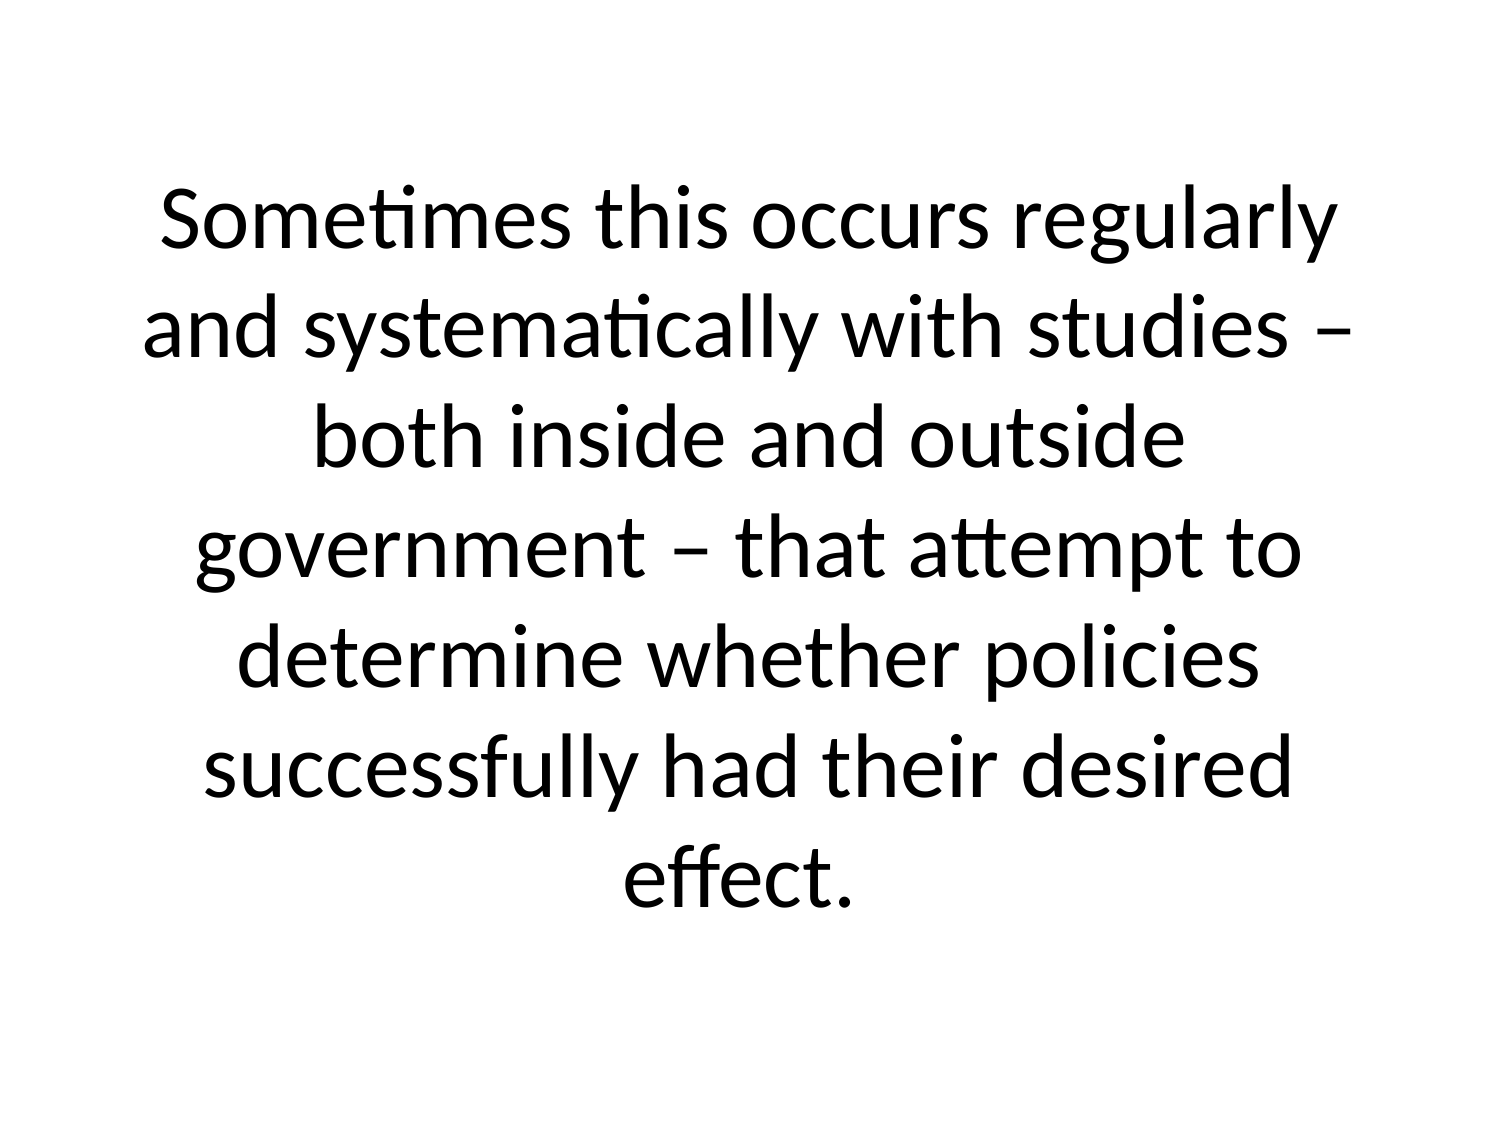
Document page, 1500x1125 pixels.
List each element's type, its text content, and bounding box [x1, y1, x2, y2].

title Sometimes this occurs regularly and systematically with studies – both inside and outside government – that attempt to determine whether policies successfully had their desired effect. [75, 45, 1425, 1038]
